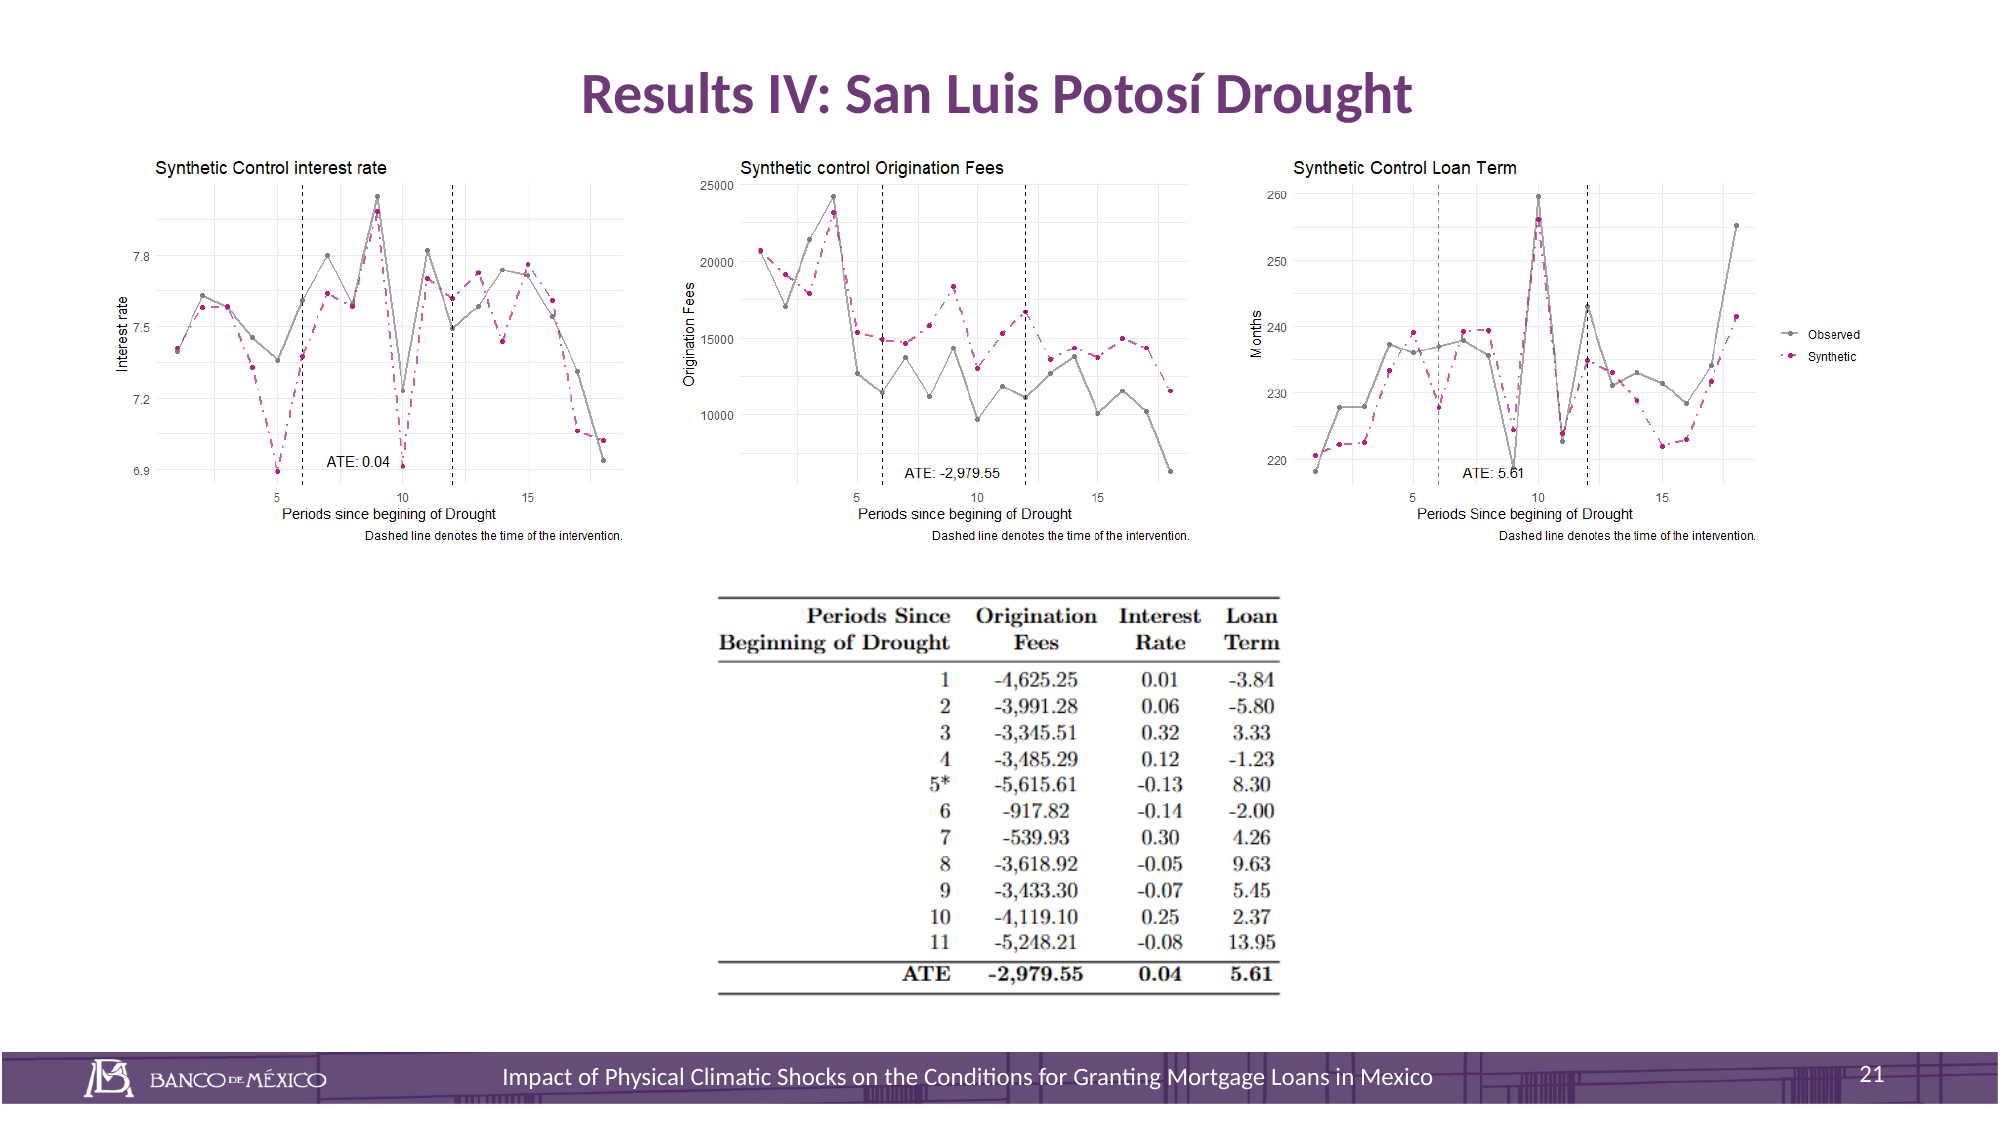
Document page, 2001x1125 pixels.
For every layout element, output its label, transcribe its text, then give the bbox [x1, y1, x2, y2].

picture [674, 152, 1212, 549]
slide_number 21 [1433, 1042, 1900, 1103]
picture [1241, 152, 1873, 549]
picture [2, 1052, 1433, 1104]
picture [107, 152, 645, 549]
text_box Impact of Physical Climatic Shocks on the Conditions for Granting Mortgage Loans in Mexico [452, 1060, 1485, 1121]
title Results IV: San Luis Potosí Drought [97, 30, 1898, 149]
picture [1485, 1052, 1998, 1104]
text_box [699, 582, 1301, 996]
